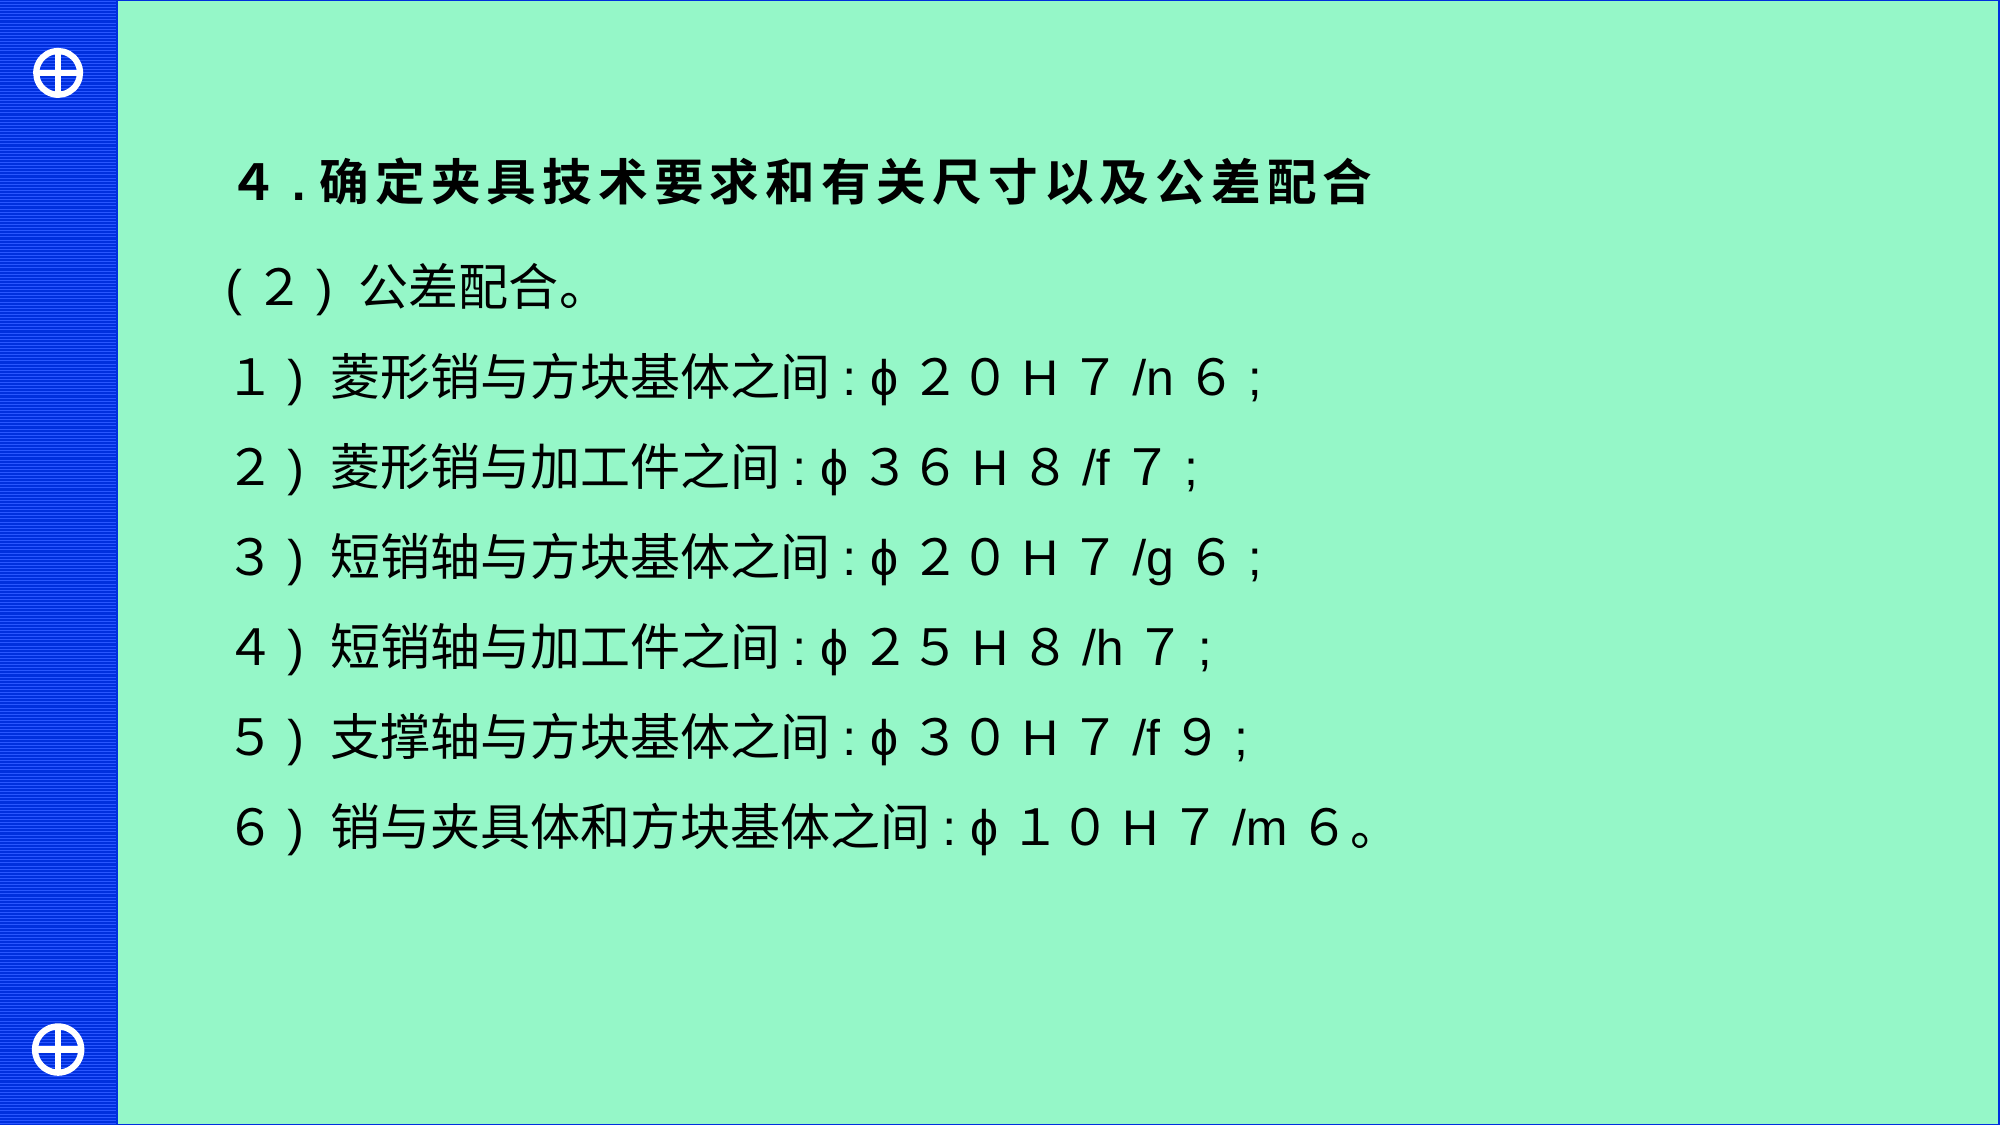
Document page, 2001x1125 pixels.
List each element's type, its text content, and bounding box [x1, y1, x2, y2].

text_box (２) 公差配合。 １) 菱形销与方块基体之间: ϕ２０H７/n６; ２) 菱形销与加工件之间: ϕ３６H８/f７; ３) 短销轴与方块基体之间: ϕ２０H７/g６; ４) 短销轴与加工件之间: ϕ２５H８/h７; ５) 支撑轴与方块基体之间: ϕ３０H７/f９; ６) 销与夹具体和方块基体之间: ϕ１０H７/m６。 [135, 217, 1843, 863]
text_box ４.确定夹具技术要求和有关尺寸以及公差配合 [135, 96, 1423, 217]
